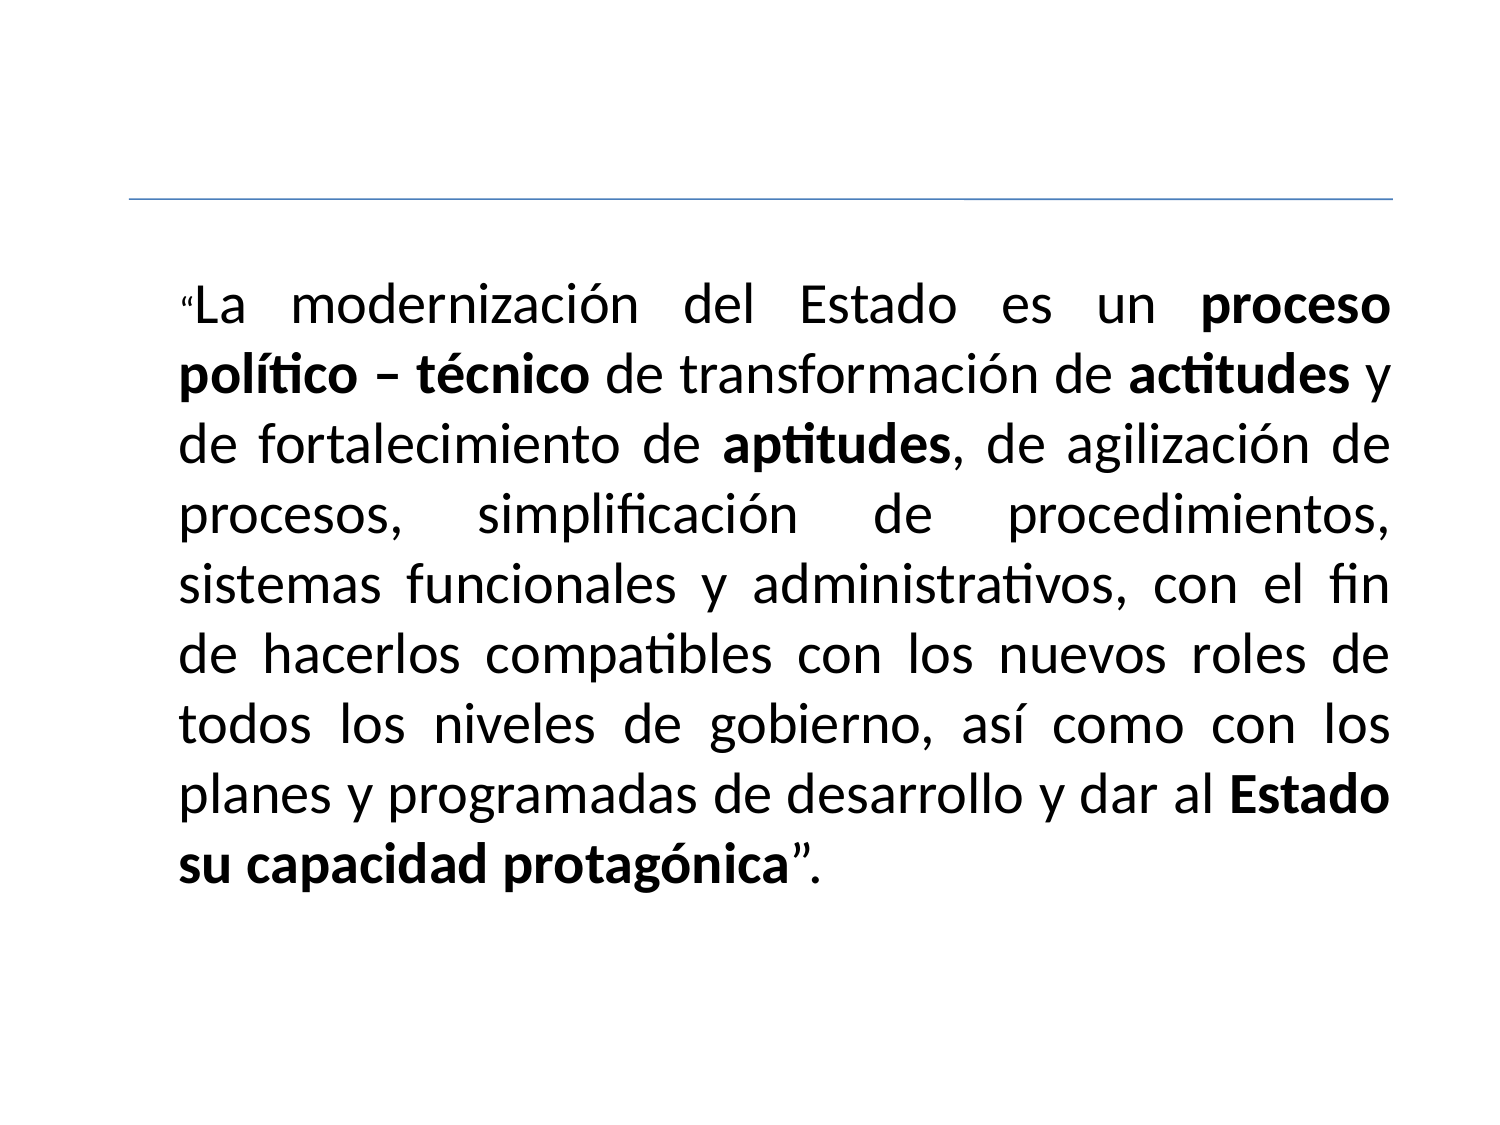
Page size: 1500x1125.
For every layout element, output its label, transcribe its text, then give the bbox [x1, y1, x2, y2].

text_box [75, 45, 1425, 209]
text_box [75, 262, 1425, 1005]
text_box “La modernización del Estado es un proceso político – técnico de transformación de actitudes y de fortalecimiento de aptitudes, de agilización de procesos, simplificación de procedimientos, sistemas funcionales y administrativos, con el fin de hacerlos compatibles con los nuevos roles de todos los niveles de gobierno, así como con los planes y programadas de desarrollo y dar al Estado su capacidad protagónica”. [163, 257, 1407, 903]
